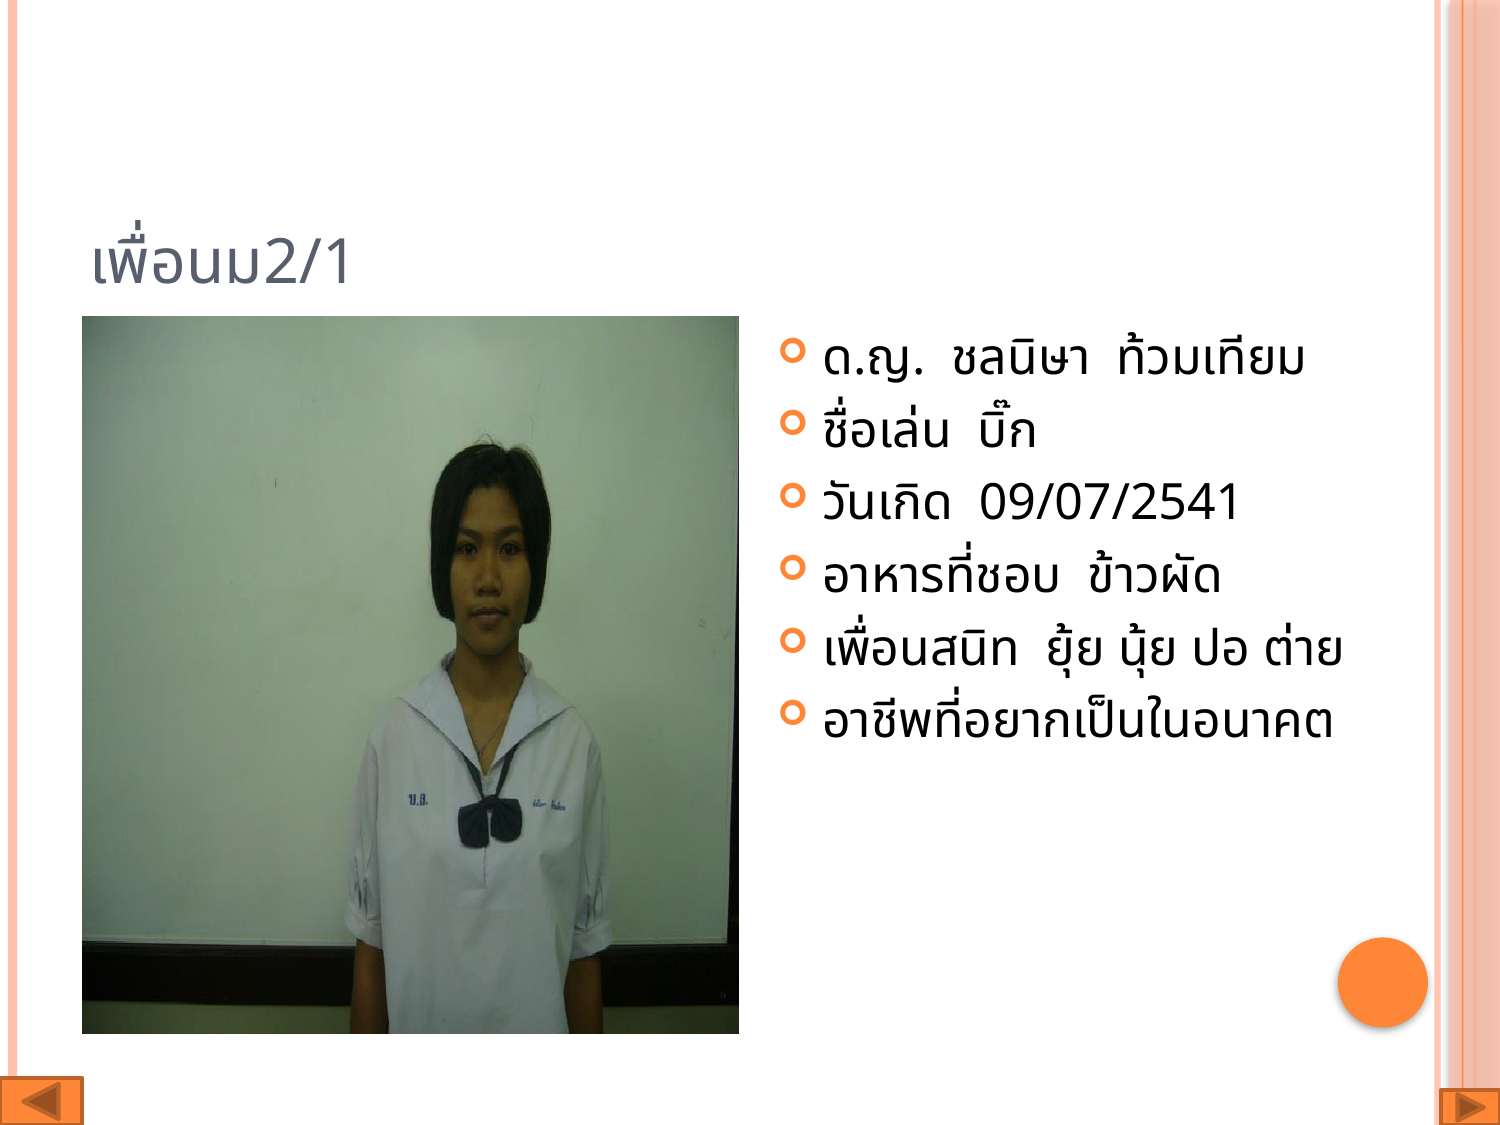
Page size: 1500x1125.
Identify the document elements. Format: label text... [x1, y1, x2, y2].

title เพื่อนม2/1 [75, 115, 1425, 304]
text_box [1439, 1088, 1500, 1125]
text_box [0, 1076, 84, 1125]
picture [81, 315, 739, 1034]
list ด.ญ. ชลนิษา ท้วมเทียม ชื่อเล่น บิ๊ก วันเกิด 09/07/2541 อาหารที่ชอบ ข้าวผัด เพื่อนสนิท ยุ้ย นุ้ย ปอ ต่าย อาชีพที่อยากเป็นในอนาคต [762, 317, 1425, 1038]
